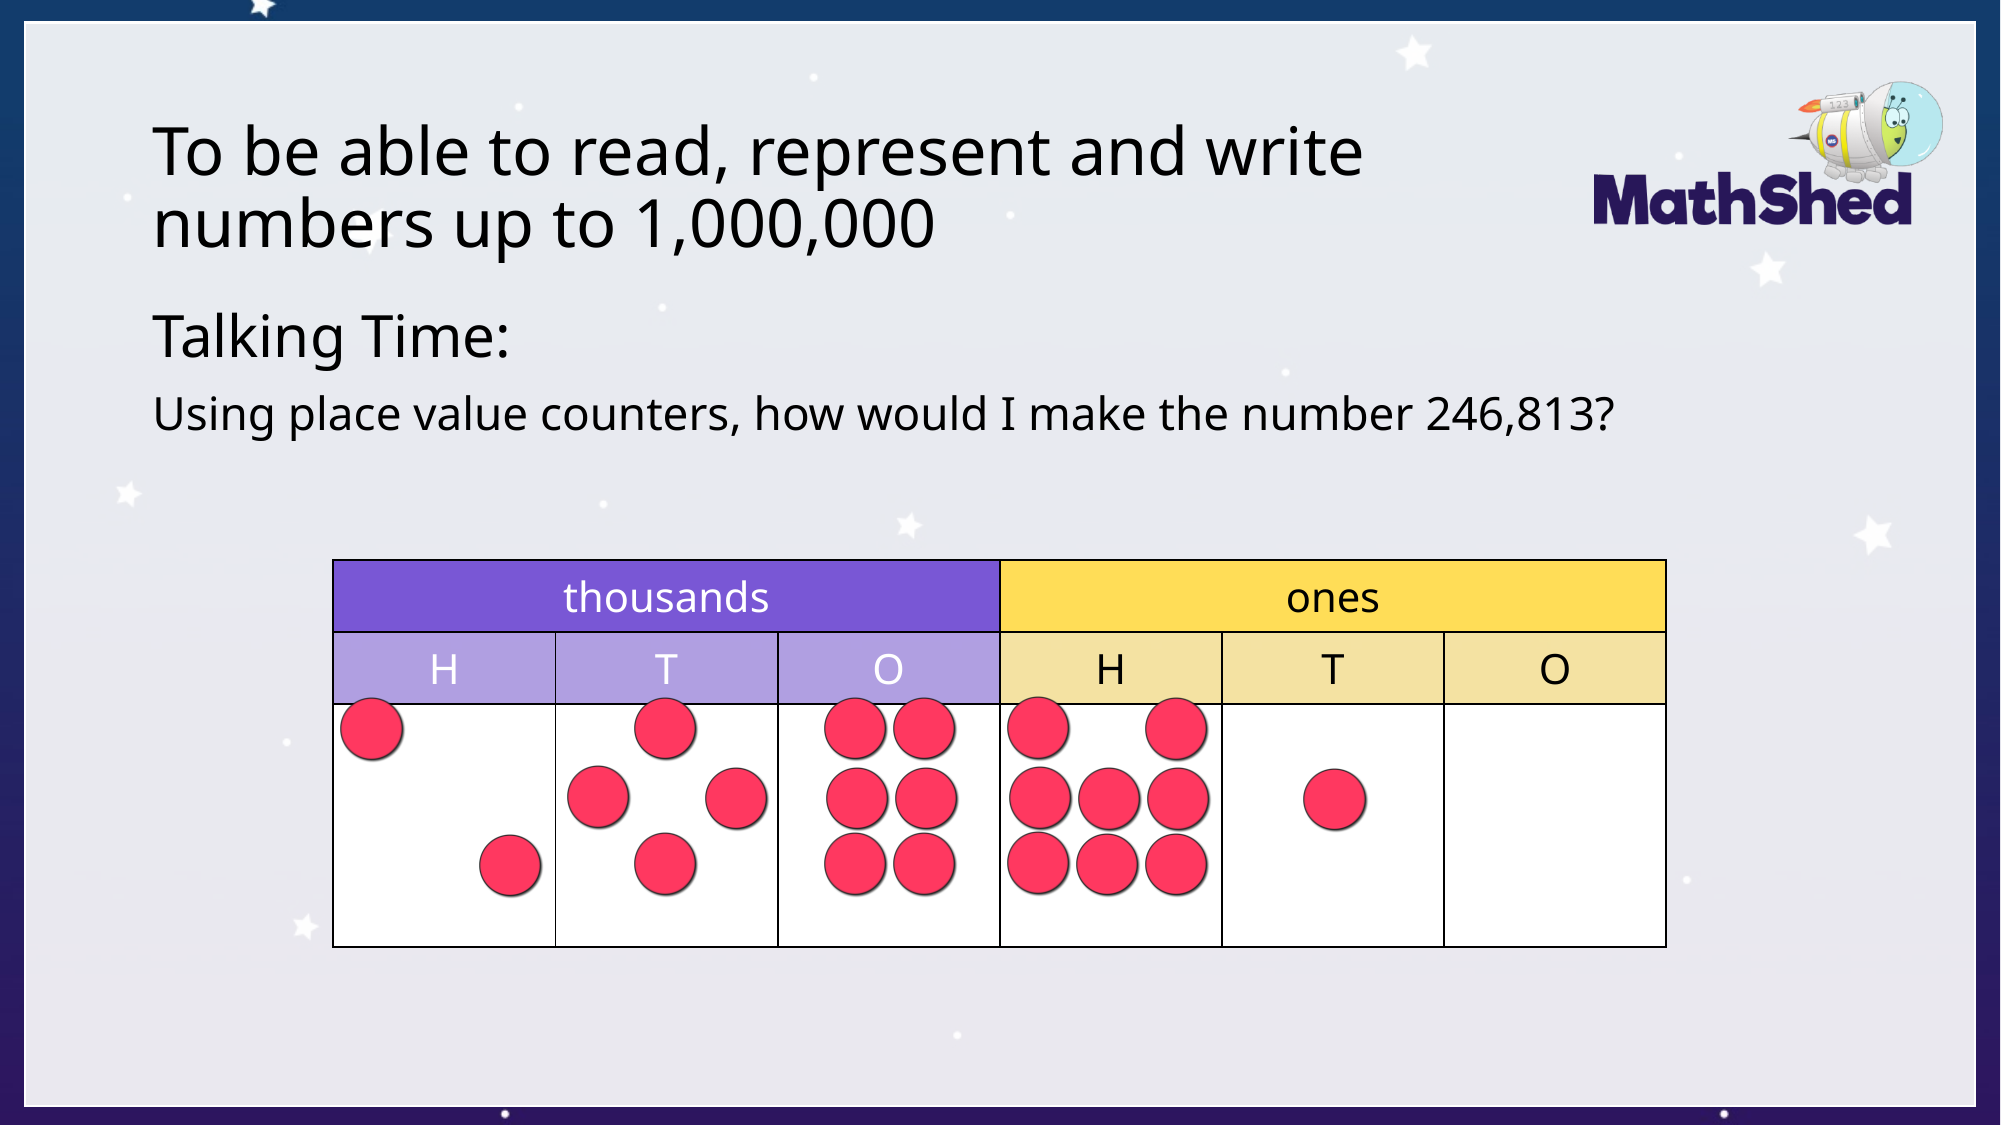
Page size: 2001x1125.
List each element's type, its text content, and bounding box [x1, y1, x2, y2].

table_cell O [779, 633, 999, 703]
table_cell T [1223, 633, 1443, 703]
table_cell [1445, 705, 1665, 946]
list Talking Time: Using place value counters, how would I make the number 246,813? [137, 299, 1863, 1014]
table_cell [1223, 705, 1443, 946]
table_cell H [334, 633, 555, 703]
table_cell [334, 705, 555, 946]
table_cell H [1001, 633, 1221, 703]
table_cell [556, 705, 777, 946]
table_header ones [1001, 561, 1665, 631]
table_cell O [1445, 633, 1665, 703]
table_cell [1001, 705, 1221, 946]
table_cell T [556, 633, 777, 703]
picture [0, 0, 2001, 1125]
title To be able to read, represent and write numbers up to 1,000,000 [137, 81, 1578, 299]
table_header thousands [334, 561, 999, 631]
table_cell [779, 705, 999, 946]
